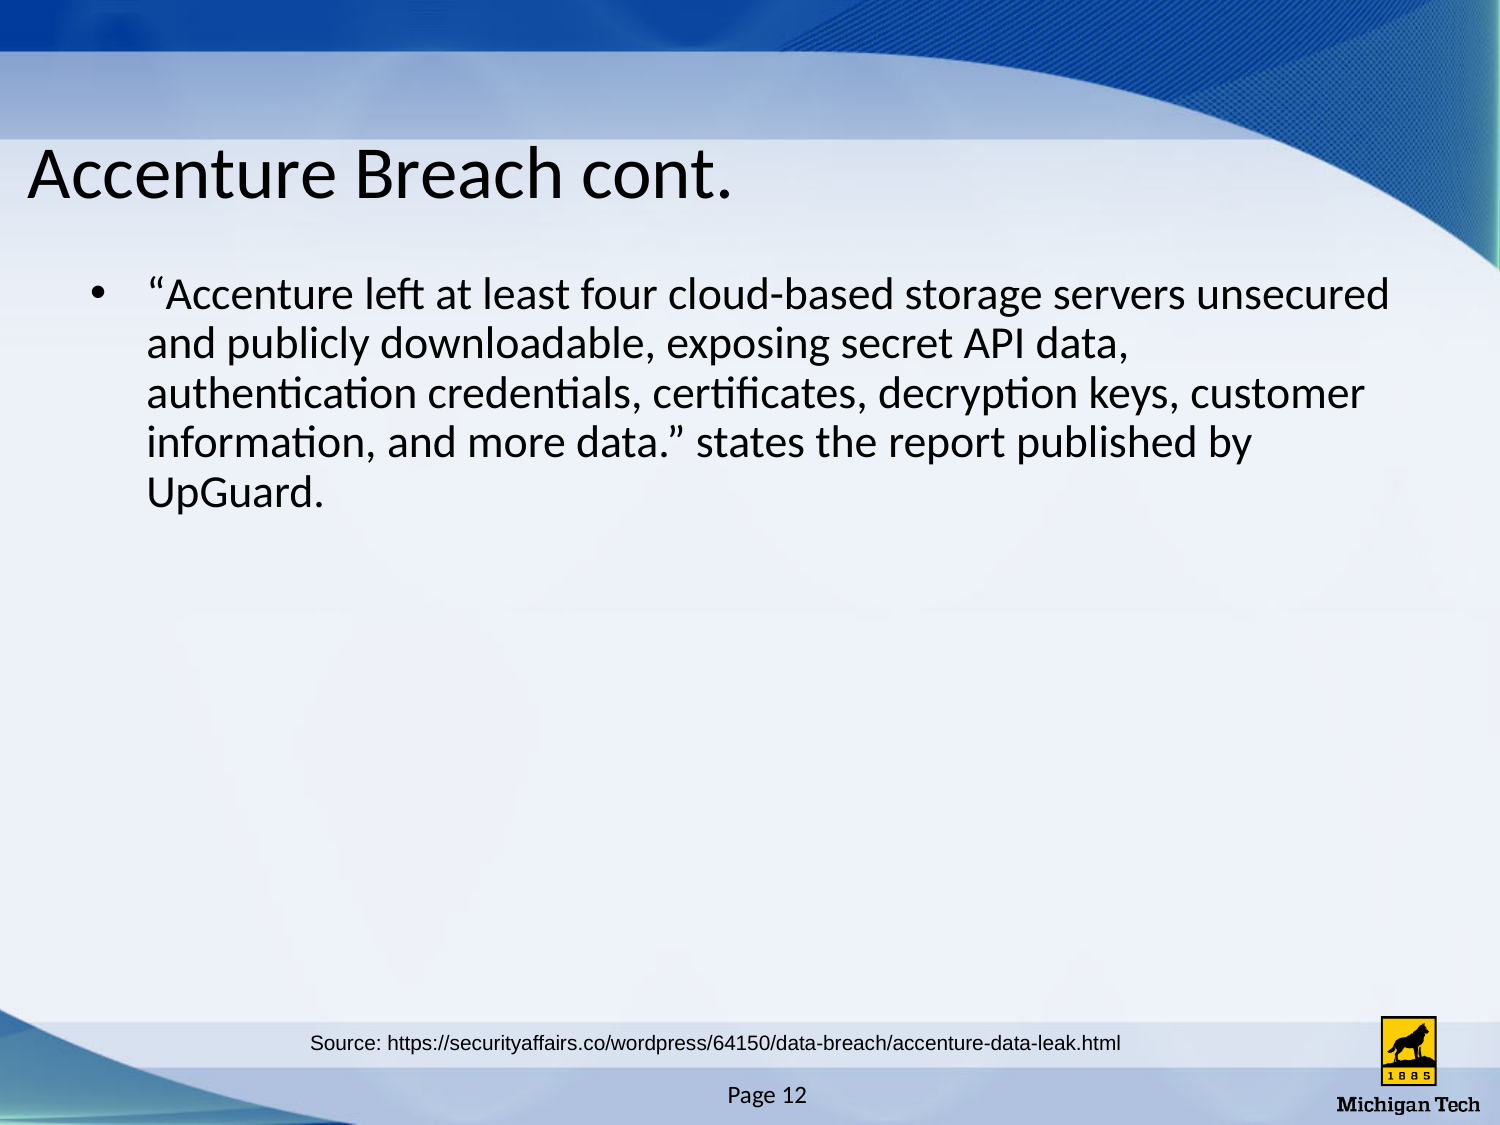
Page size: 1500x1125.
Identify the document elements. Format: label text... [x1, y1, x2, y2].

list “Accenture left at least four cloud-based storage servers unsecured and publicly downloadable, exposing secret API data, authentication credentials, certificates, decryption keys, customer information, and more data.” states the report published by UpGuard. [75, 262, 1425, 1063]
title Accenture Breach cont. [12, 75, 1263, 263]
text_box Source: https://securityaffairs.co/wordpress/64150/data-breach/accenture-data-leak.html [295, 1022, 1205, 1062]
picture [0, 0, 1500, 1125]
